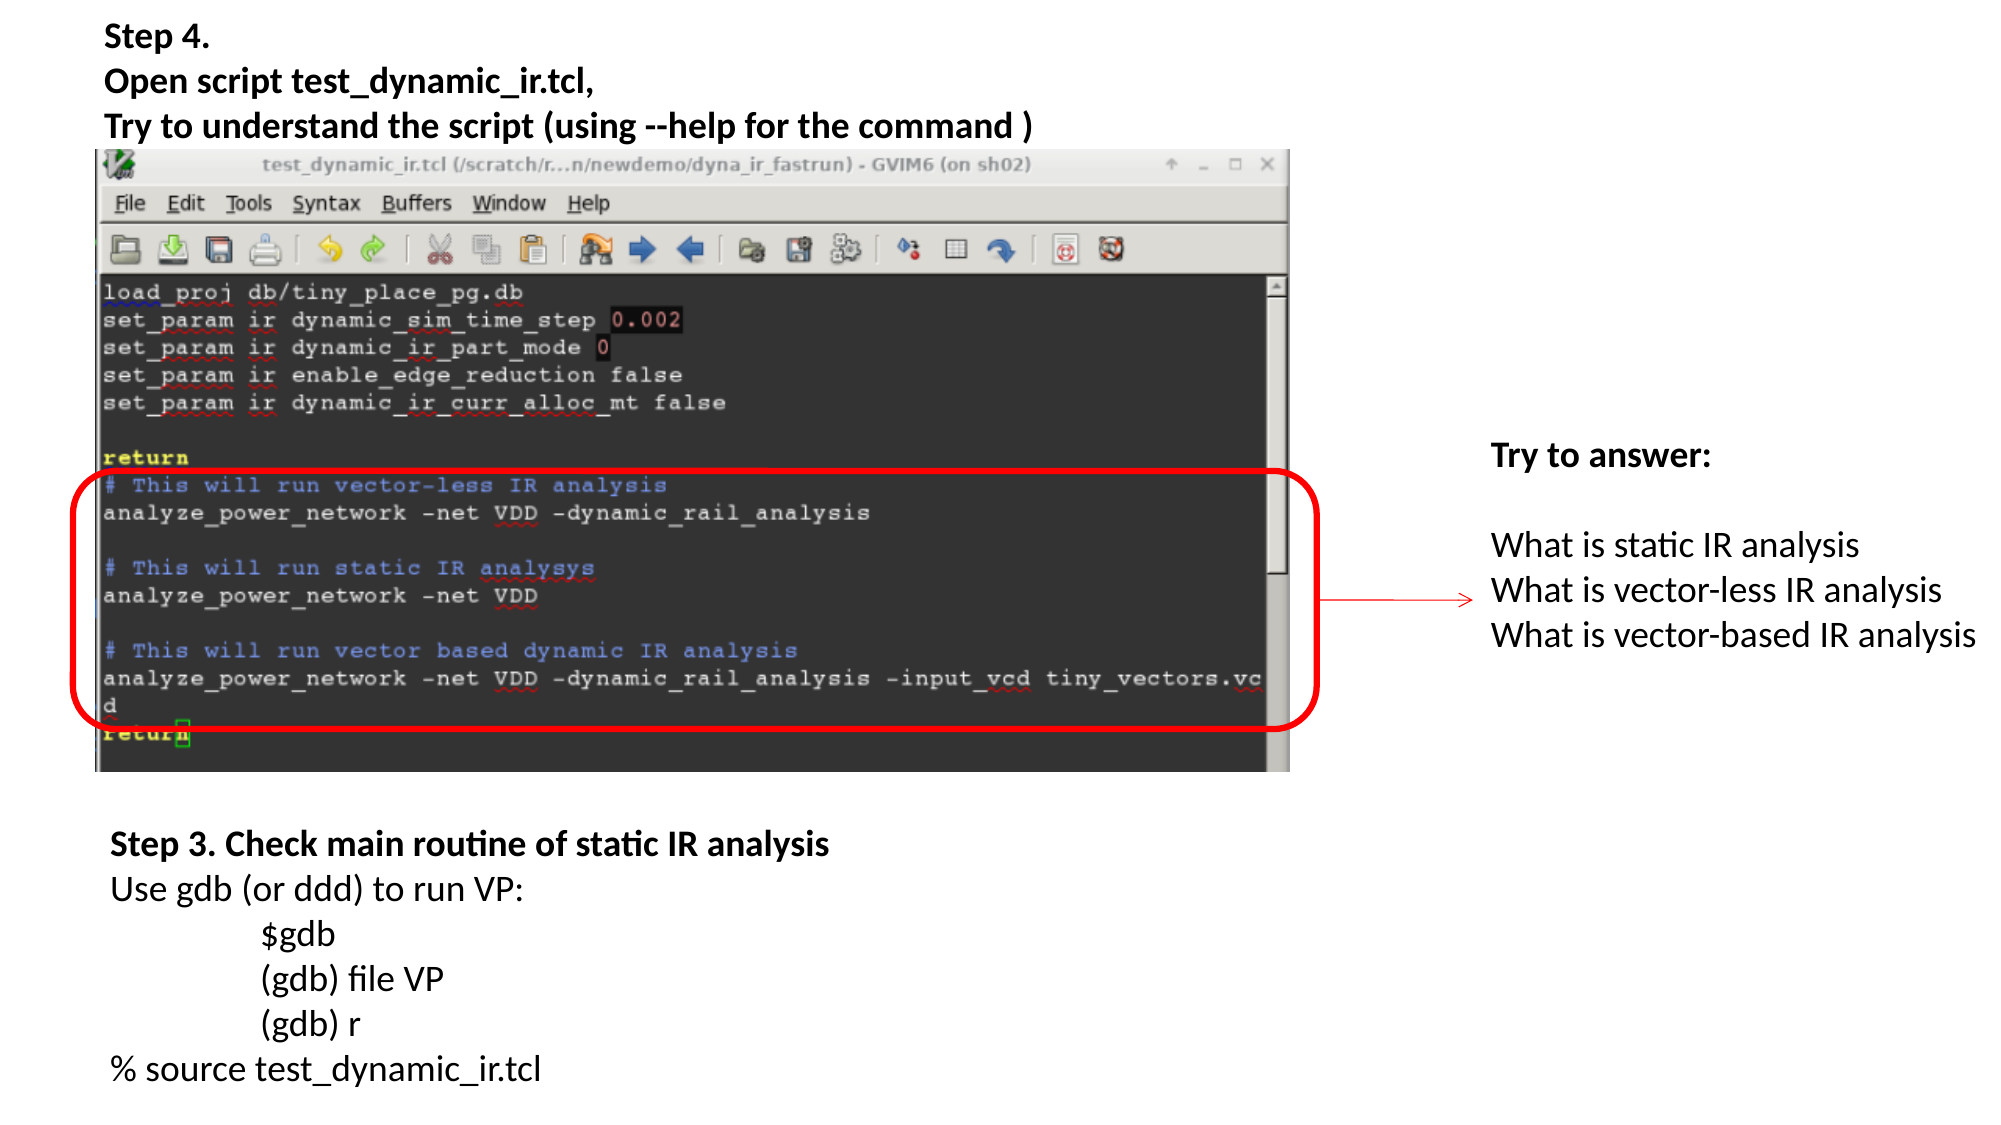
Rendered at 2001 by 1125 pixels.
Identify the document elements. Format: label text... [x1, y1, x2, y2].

text_box [71, 475, 95, 725]
text_box Step 4. Open script test_dynamic_ir.tcl, Try to understand the script (using --help for the command ) [89, 3, 1090, 199]
text_box Try to answer: What is static IR analysis What is vector-less IR analysis What is vector-based IR analysis [1476, 422, 1993, 663]
text_box Step 3. Check main routine of static IR analysis Use gdb (or ddd) to run VP: $gdb (gdb) file VP (gdb) r % source test_dynamic_ir.tcl [95, 811, 1096, 1097]
text_box [1290, 473, 1318, 727]
picture [95, 149, 1290, 772]
